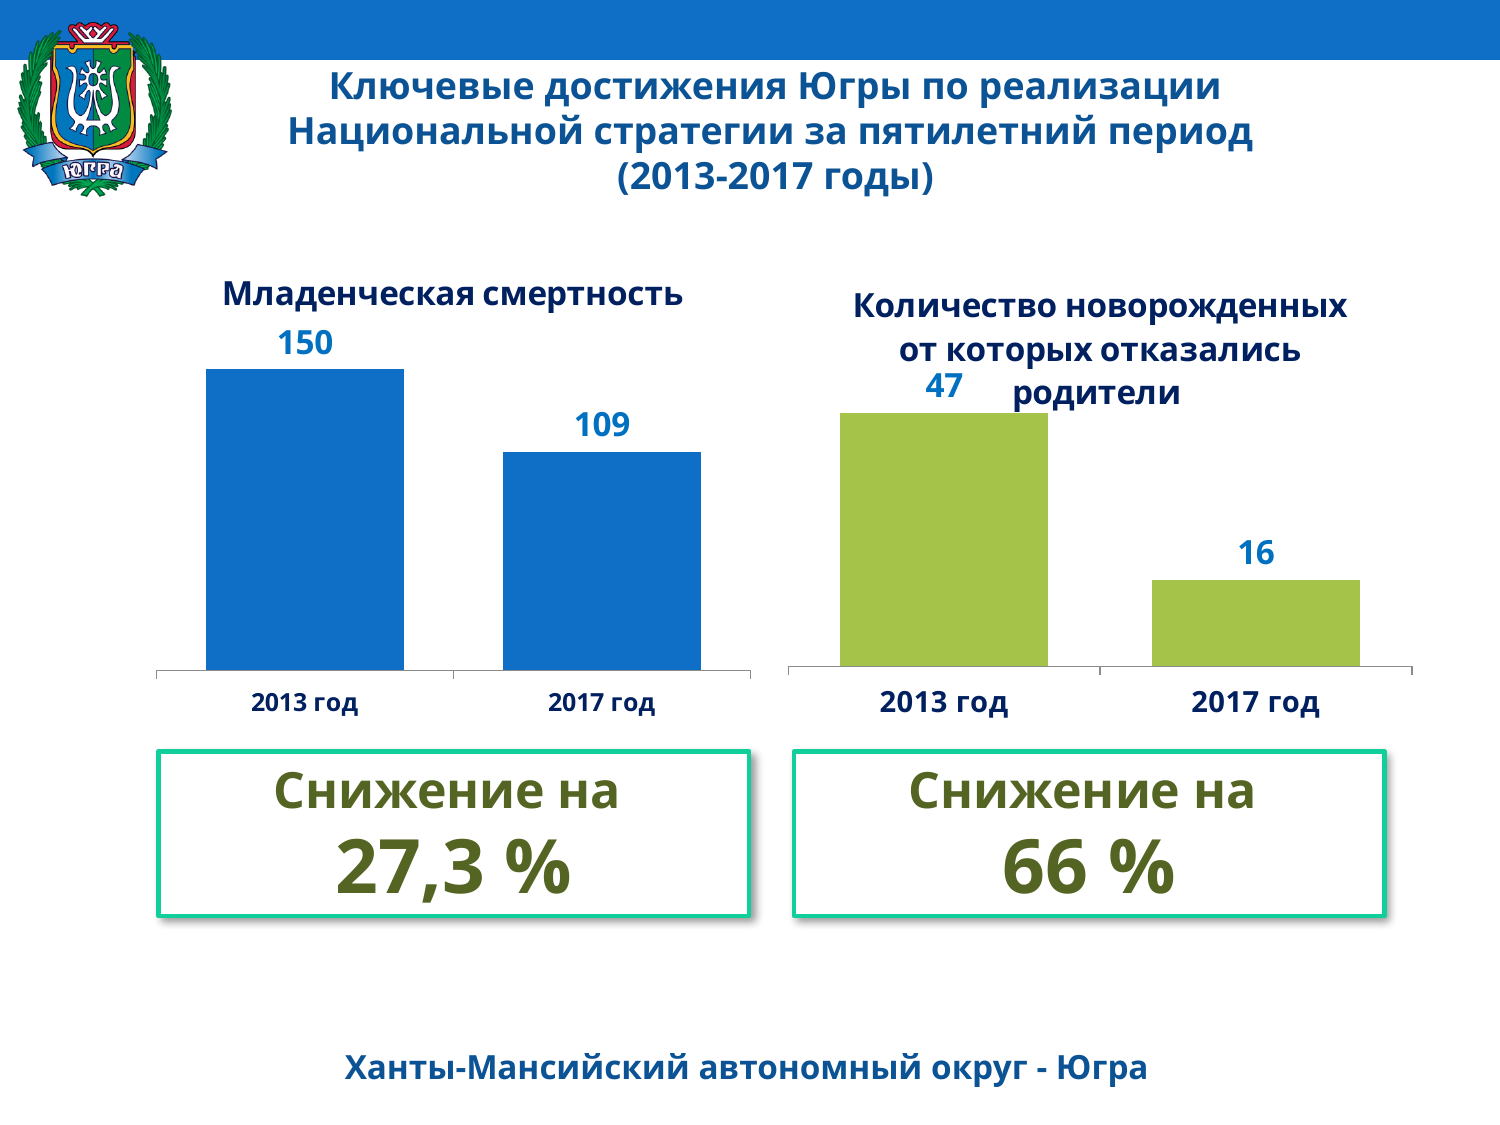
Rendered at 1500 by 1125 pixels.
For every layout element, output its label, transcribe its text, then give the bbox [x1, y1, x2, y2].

text_box Снижение на 27,3 % [156, 749, 751, 918]
picture [17, 19, 172, 198]
text_box Ключевые достижения Югры по реализации Национальной стратегии за пятилетний период (2013-2017 годы) [176, 54, 1388, 205]
chart [133, 255, 1436, 729]
text_box Ханты-Мансийский автономный округ - Югра [330, 1038, 1165, 1094]
text_box Снижение на 66 % [792, 749, 1387, 918]
